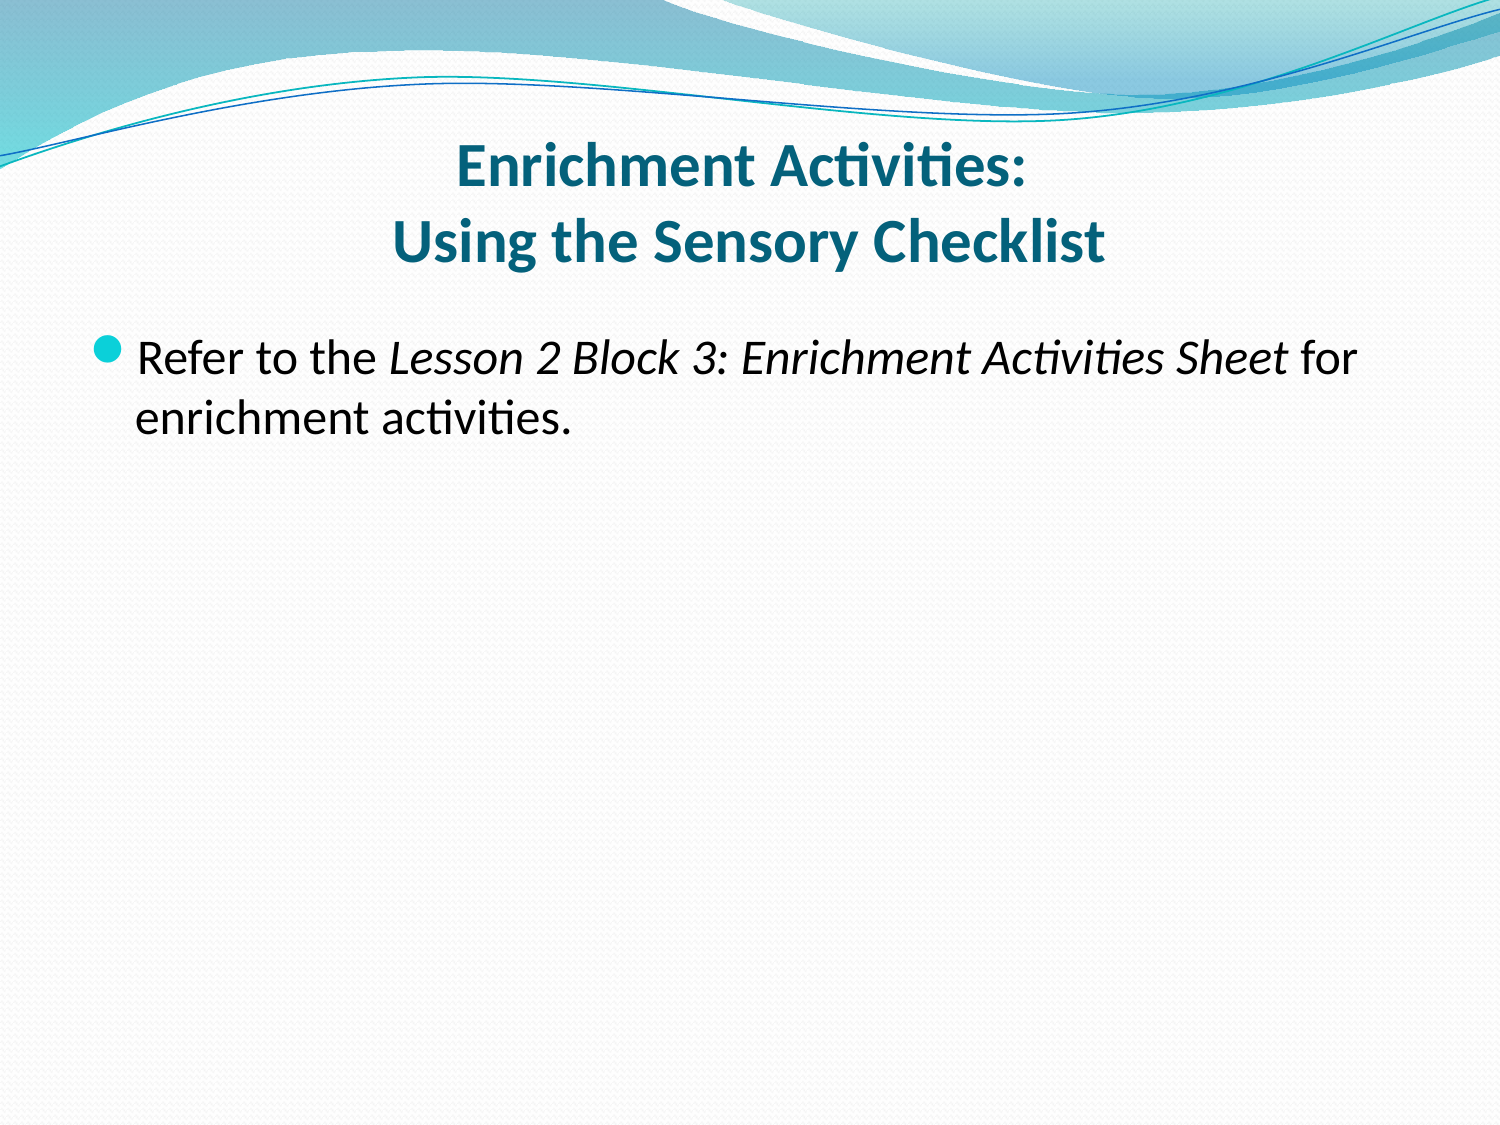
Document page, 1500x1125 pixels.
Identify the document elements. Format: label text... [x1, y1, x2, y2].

title Enrichment Activities: Using the Sensory Checklist [75, 115, 1425, 275]
list Refer to the Lesson 2 Block 3: Enrichment Activities Sheet for enrichment activities. [75, 317, 1425, 1038]
